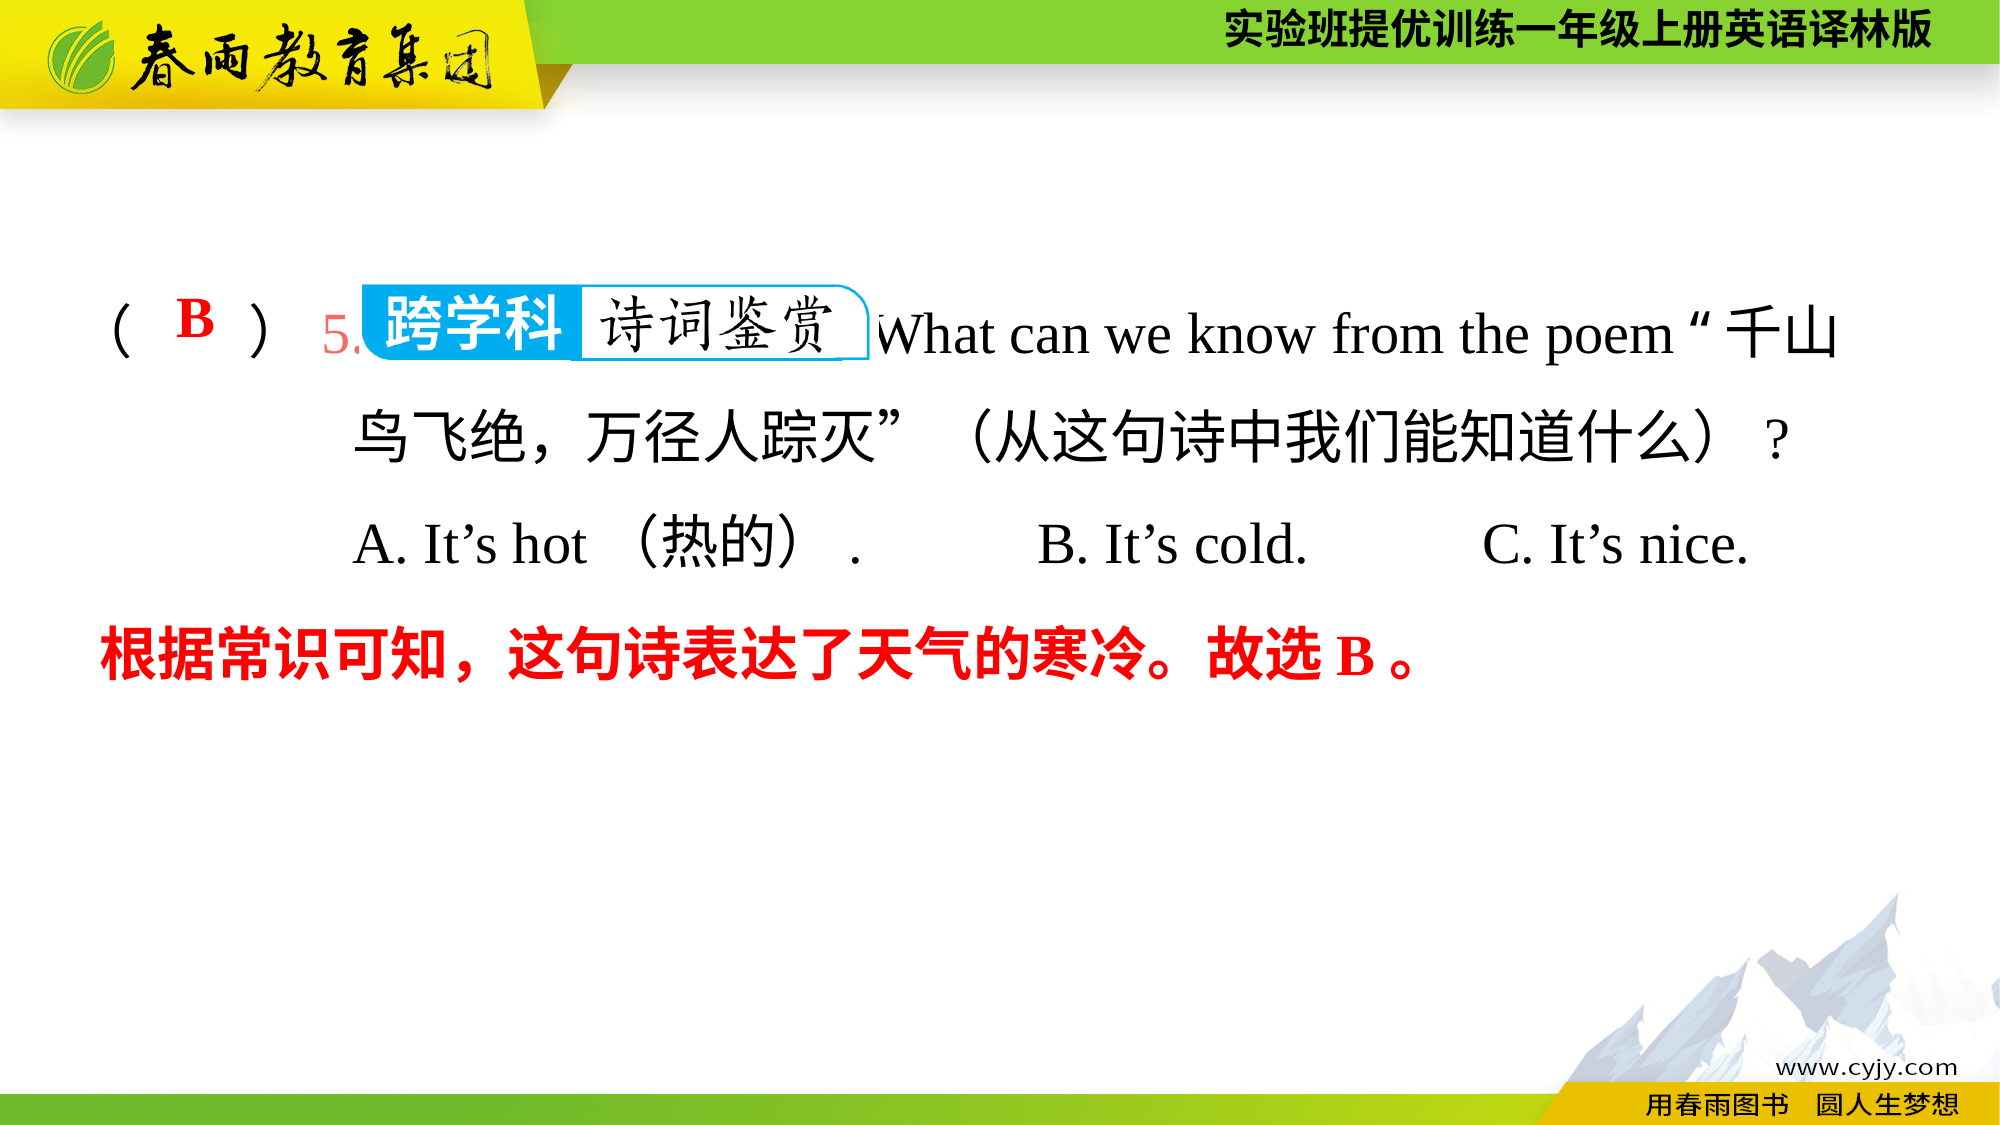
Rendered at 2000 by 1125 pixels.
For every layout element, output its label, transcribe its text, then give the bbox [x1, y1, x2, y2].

list （ ）5. What can we know from the poem “千山 鸟飞绝，万径人踪灭”（从这句诗中我们能知道什么）? A. It’s hot（热的）. B. It’s cold. C. It’s nice. [59, 252, 1944, 587]
text_box B [161, 271, 231, 357]
text_box 根据常识可知，这句诗表达了天气的寒冷。故选B。 [84, 574, 1969, 695]
picture [0, 0, 2000, 1125]
